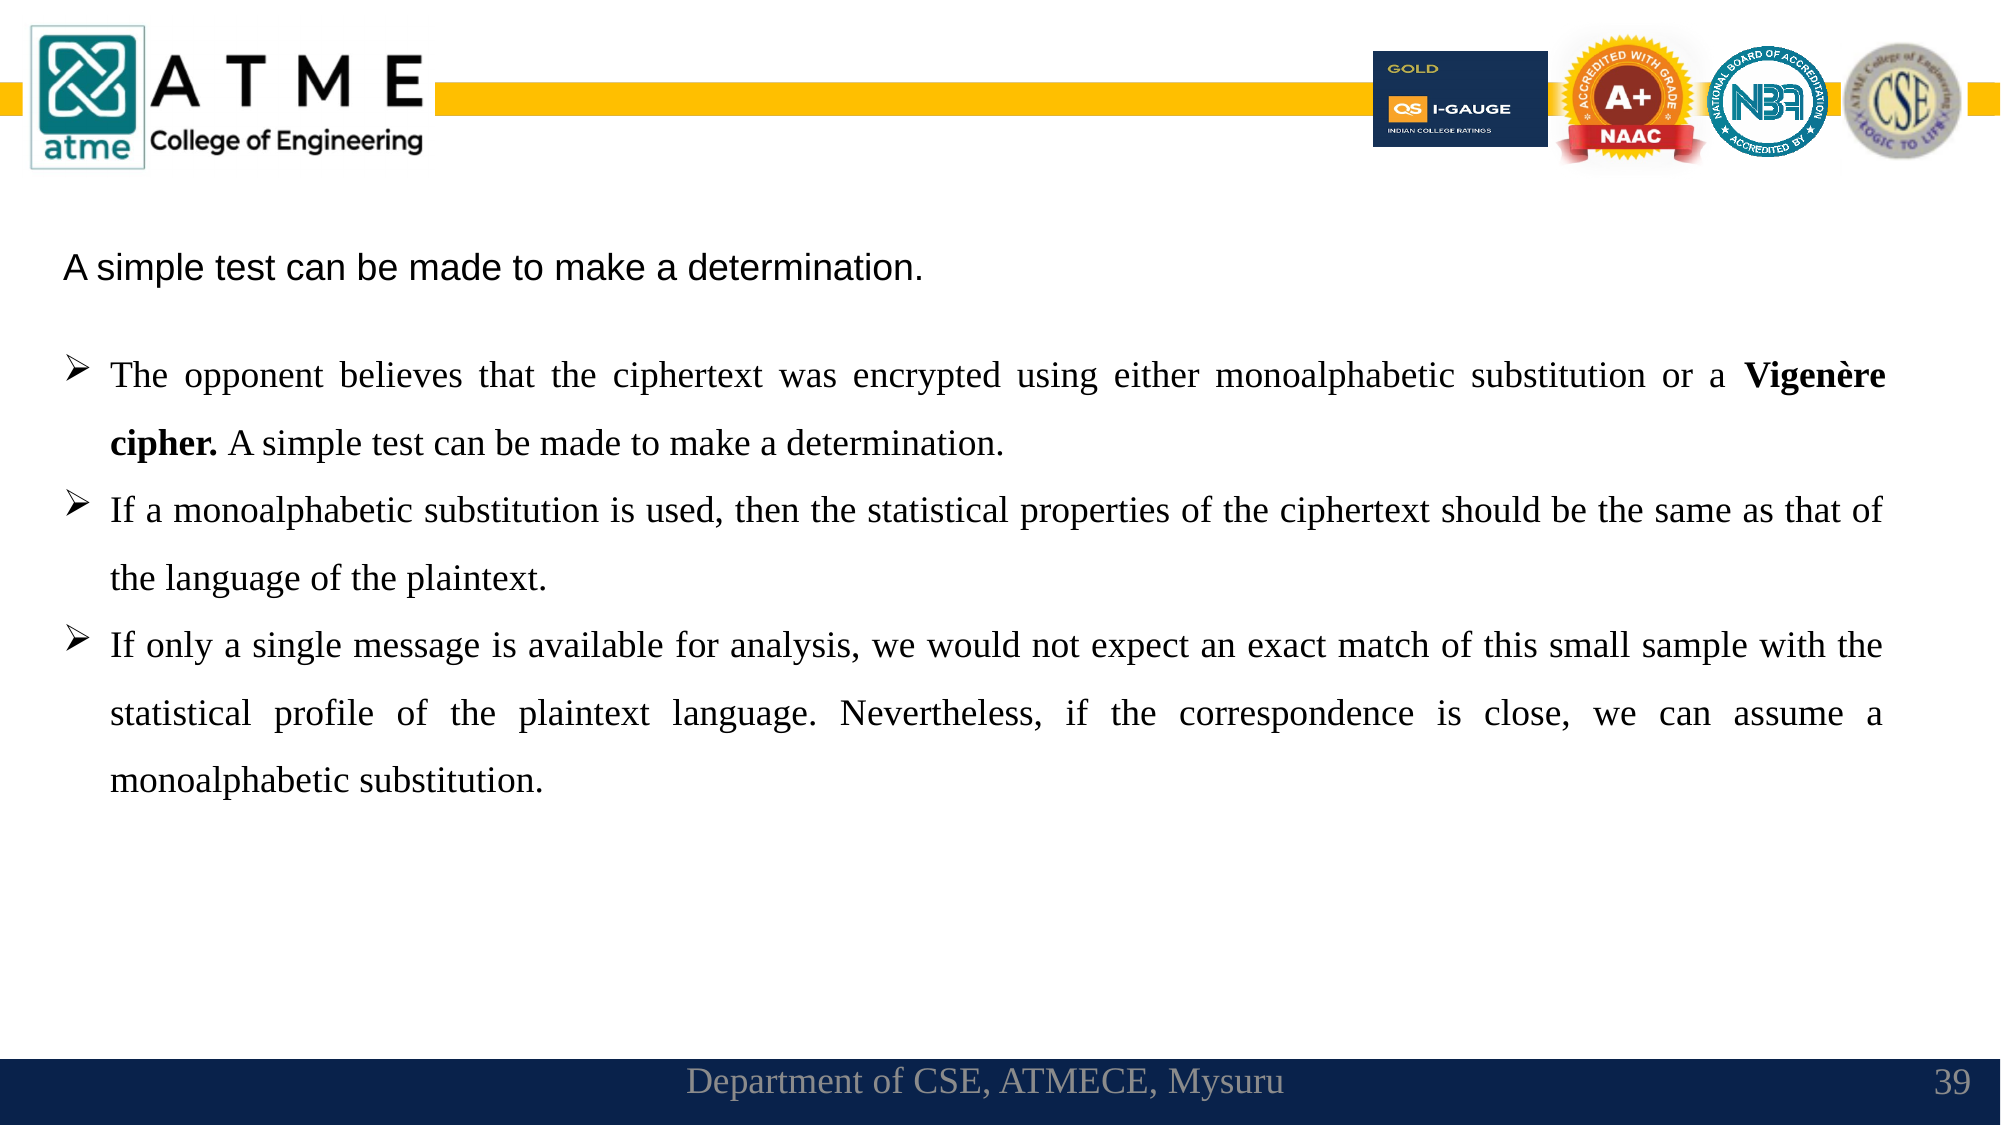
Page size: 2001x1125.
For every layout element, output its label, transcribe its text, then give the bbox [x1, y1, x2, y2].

slide_number 39 [1511, 1057, 1972, 1103]
footer Department of CSE, ATMECE, Mysuru [501, 1056, 1470, 1102]
text_box A simple test can be made to make a determination. [48, 235, 1049, 296]
text_box The opponent believes that the ciphertext was encrypted using either monoalphabetic substitution or a Vigenère cipher. A simple test can be made to make a determination. If a monoalphabetic substitution is used, then the statistical properties of the ciphertext should be the same as that of the language of the plaintext. If only a single message is available for analysis, we would not expect an exact match of this small sample with the statistical profile of the plaintext language. Nevertheless, if the correspondence is close, we can assume a monoalphabetic substitution. [48, 320, 1901, 808]
picture [22, 15, 435, 178]
picture [1373, 20, 1828, 180]
picture [0, 1059, 2001, 1125]
picture [1840, 26, 1968, 176]
